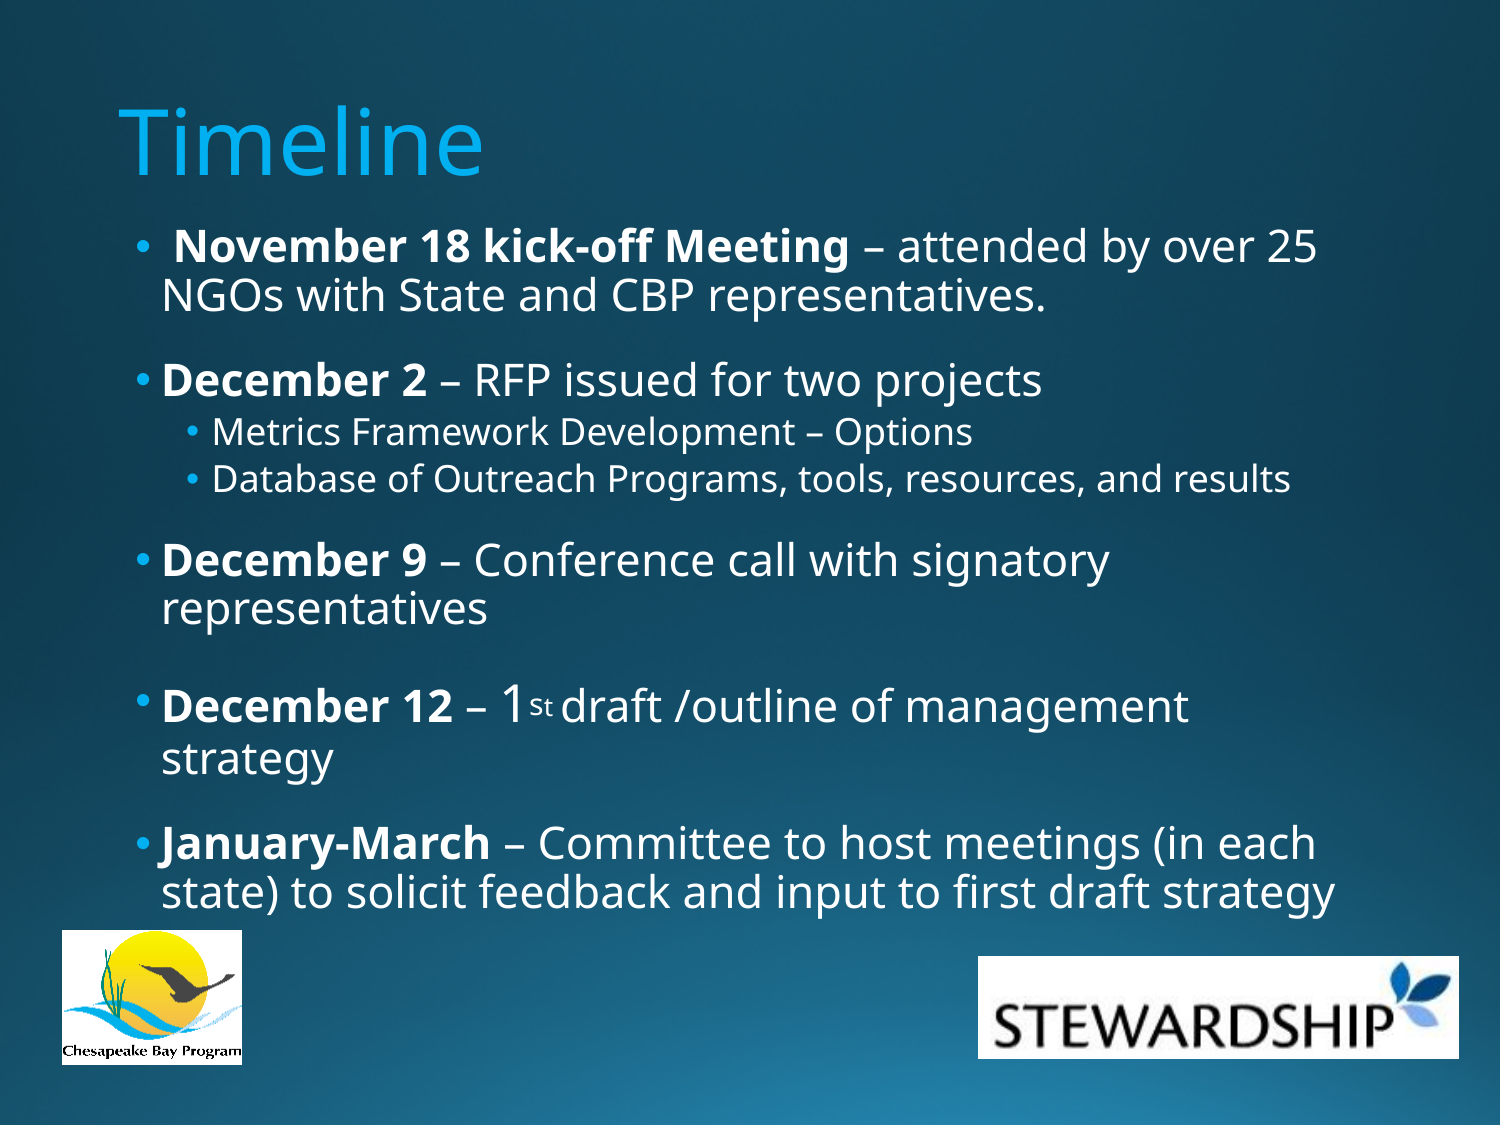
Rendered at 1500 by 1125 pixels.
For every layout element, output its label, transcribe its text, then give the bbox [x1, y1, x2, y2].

list November 18 kick-off Meeting – attended by over 25 NGOs with State and CBP representatives. December 2 – RFP issued for two projects Metrics Framework Development – Options Database of Outreach Programs, tools, resources, and results December 9 – Conference call with signatory representatives December 12 – 1st draft /outline of management strategy January-March – Committee to host meetings (in each state) to solicit feedback and input to first draft strategy [120, 216, 1380, 931]
picture [0, 0, 1500, 1125]
title Timeline [103, 37, 1397, 255]
